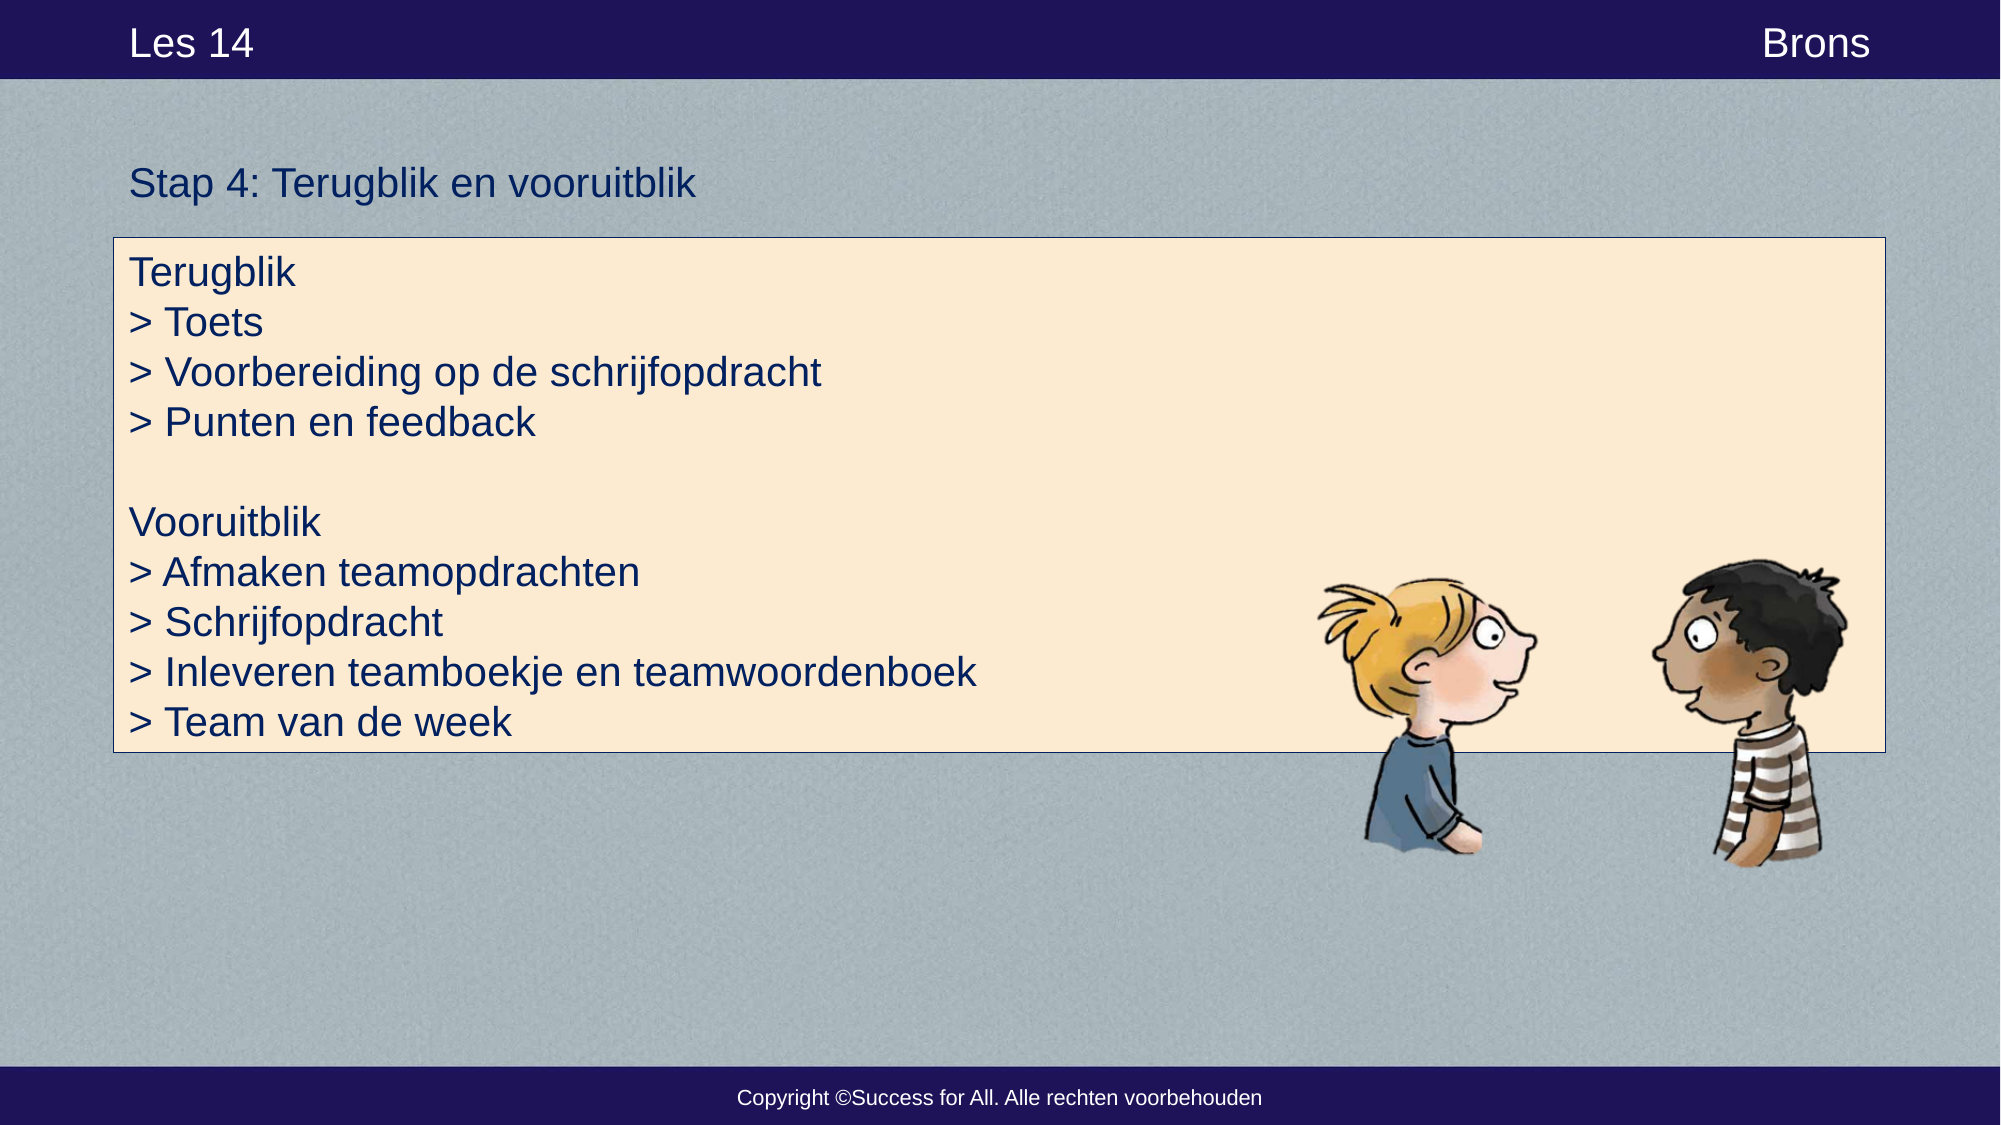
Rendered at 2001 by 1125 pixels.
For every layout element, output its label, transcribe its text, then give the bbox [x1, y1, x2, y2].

picture [0, 0, 2001, 1125]
text_box Copyright ©Success for All. Alle rechten voorbehouden [0, 1076, 2000, 1125]
text_box Stap 4: Terugblik en vooruitblik [113, 148, 1635, 214]
text_box Brons [999, 8, 1886, 73]
text_box Les 14 [114, 8, 354, 73]
text_box Terugblik > Toets > Voorbereiding op de schrijfopdracht > Punten en feedback Vooruitblik > Afmaken teamopdrachten > Schrijfopdracht > Inleveren teamboekje en teamwoordenboek > Team van de week [113, 237, 1886, 753]
